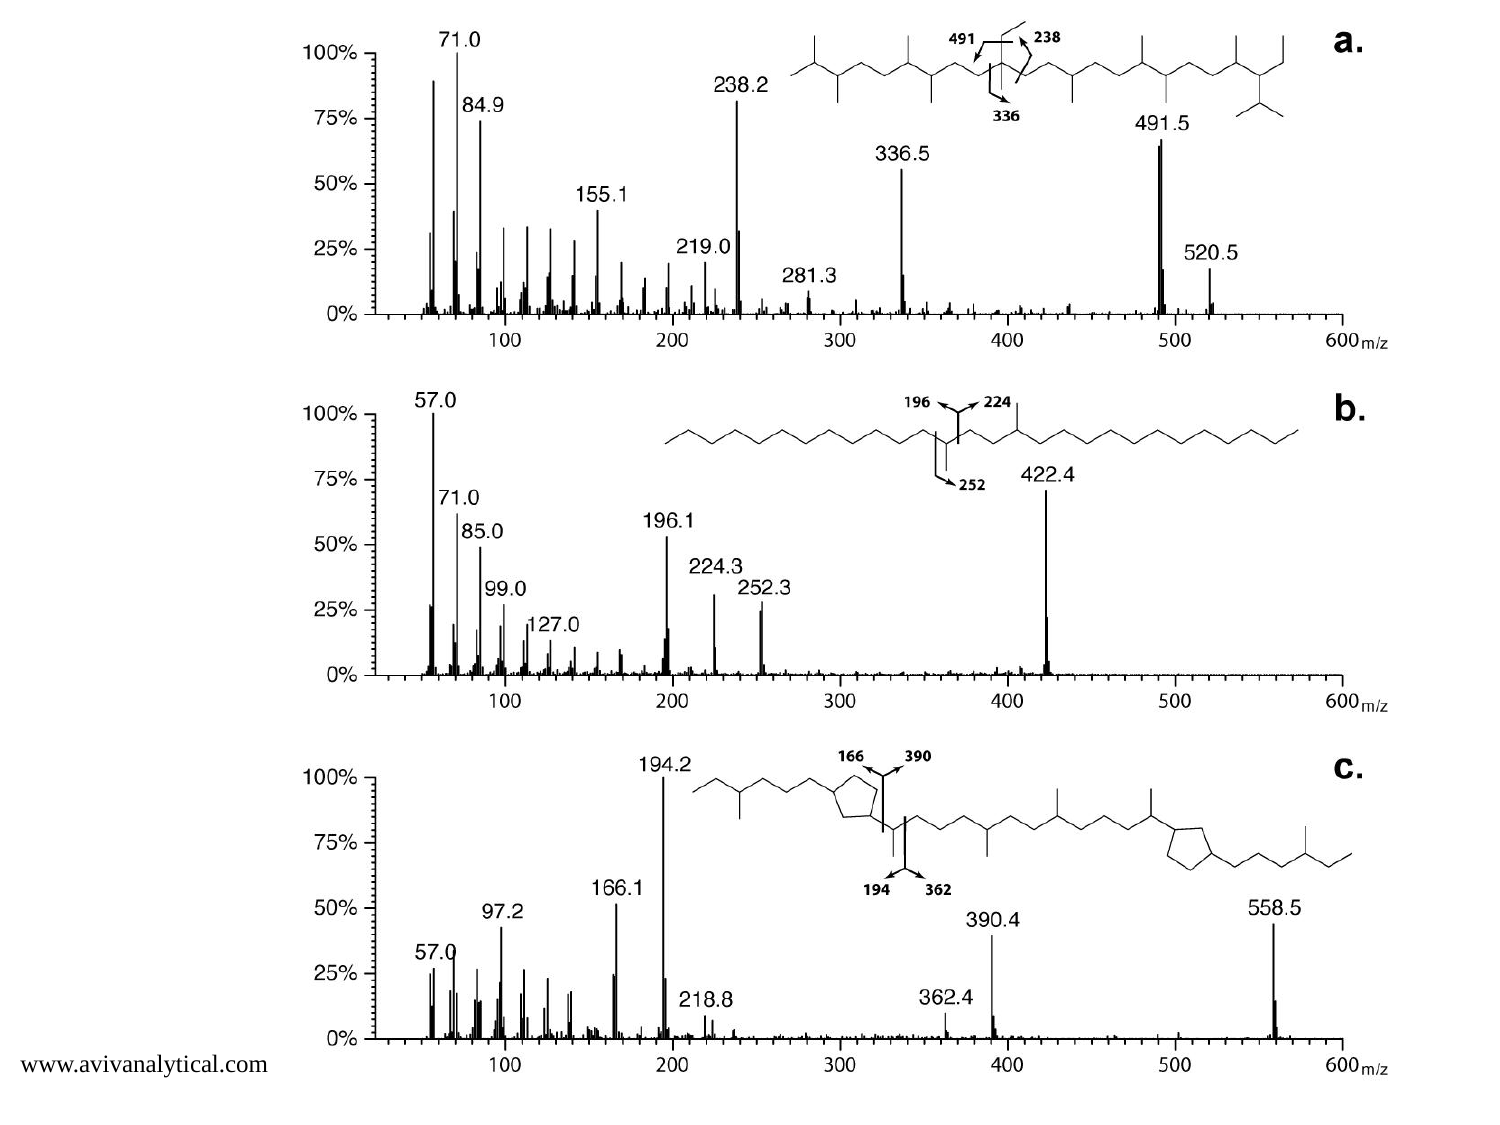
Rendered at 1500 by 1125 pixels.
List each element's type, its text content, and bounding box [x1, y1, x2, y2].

picture [301, 19, 1388, 1082]
text_box www.avivanalytical.com [5, 1040, 284, 1086]
